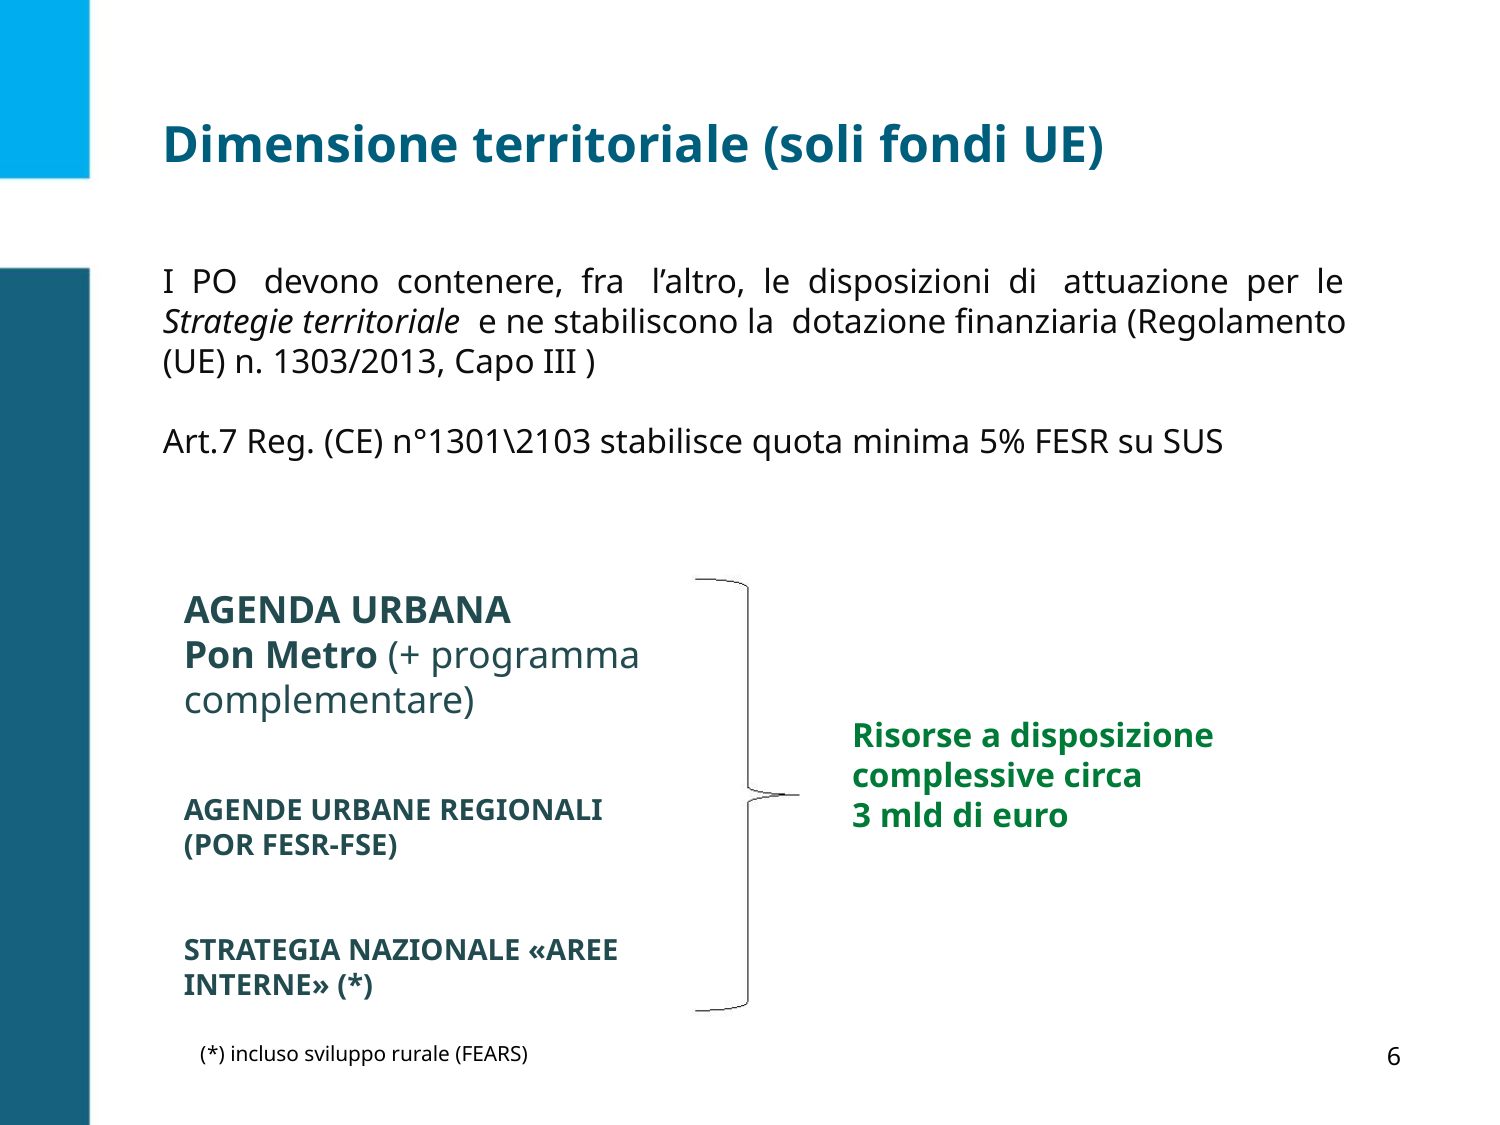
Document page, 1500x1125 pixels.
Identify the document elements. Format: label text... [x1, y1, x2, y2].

text_box Risorse a disposizione [852, 717, 1278, 755]
text_box *) incluso sviluppo rurale (FEARS) [207, 1042, 569, 1066]
text_box 6 [1386, 1042, 1439, 1071]
text_box complessive circa 3 mld di euro [852, 757, 1199, 835]
text_box ( [200, 1042, 207, 1066]
text_box AGENDA URBANA Pon Metro (+ programma [183, 589, 679, 677]
text_box complementare) [183, 679, 511, 722]
text_box AGENDE URBANE REGIONALI (POR FESR-FSE) [183, 793, 676, 862]
text_box [0, 0, 1500, 1125]
text_box Art.7 Reg. (CE) n°1301\2103 stabilisce quota minima 5% FESR su SUS [162, 423, 1405, 461]
text_box Dimensione territoriale (soli fondi UE) [162, 117, 1194, 173]
text_box STRATEGIA NAZIONALE «AREE INTERNE» (*) [183, 933, 699, 1002]
text_box I PO devono contenere, fra l’altro, le disposizioni di attuazione per le Strategie territoriale e ne stabiliscono la dotazione finanziaria (Regolamento (UE) n. 1303/2013, Capo III ) [162, 263, 1473, 381]
